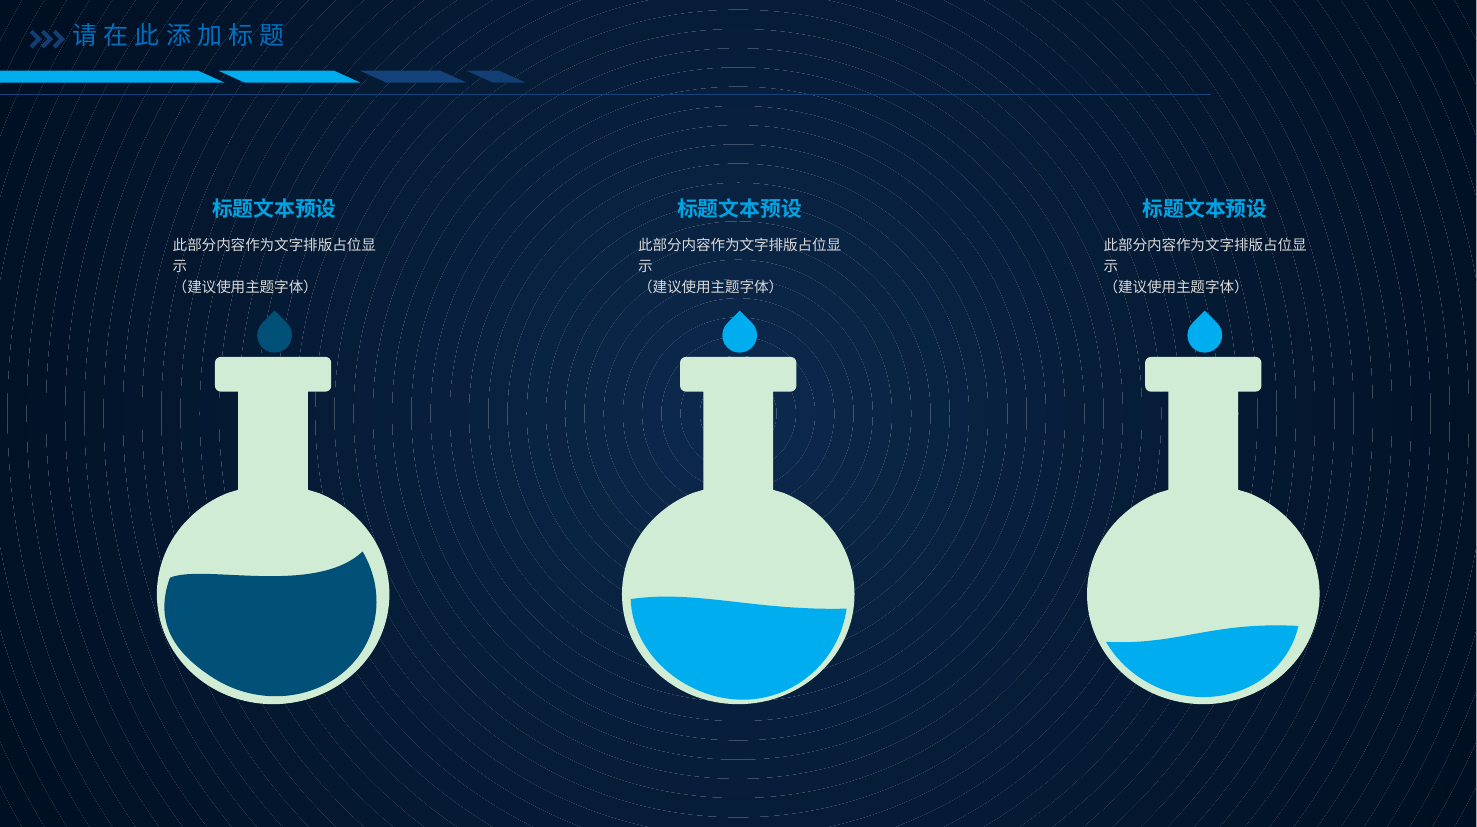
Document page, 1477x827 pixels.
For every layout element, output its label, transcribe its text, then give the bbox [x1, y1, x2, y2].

text_box [0, 69, 225, 84]
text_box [132, 184, 1348, 705]
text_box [29, 29, 65, 49]
text_box [466, 69, 527, 84]
text_box [359, 69, 467, 84]
text_box [218, 69, 361, 84]
text_box 请在此添加标题 [57, 11, 300, 57]
